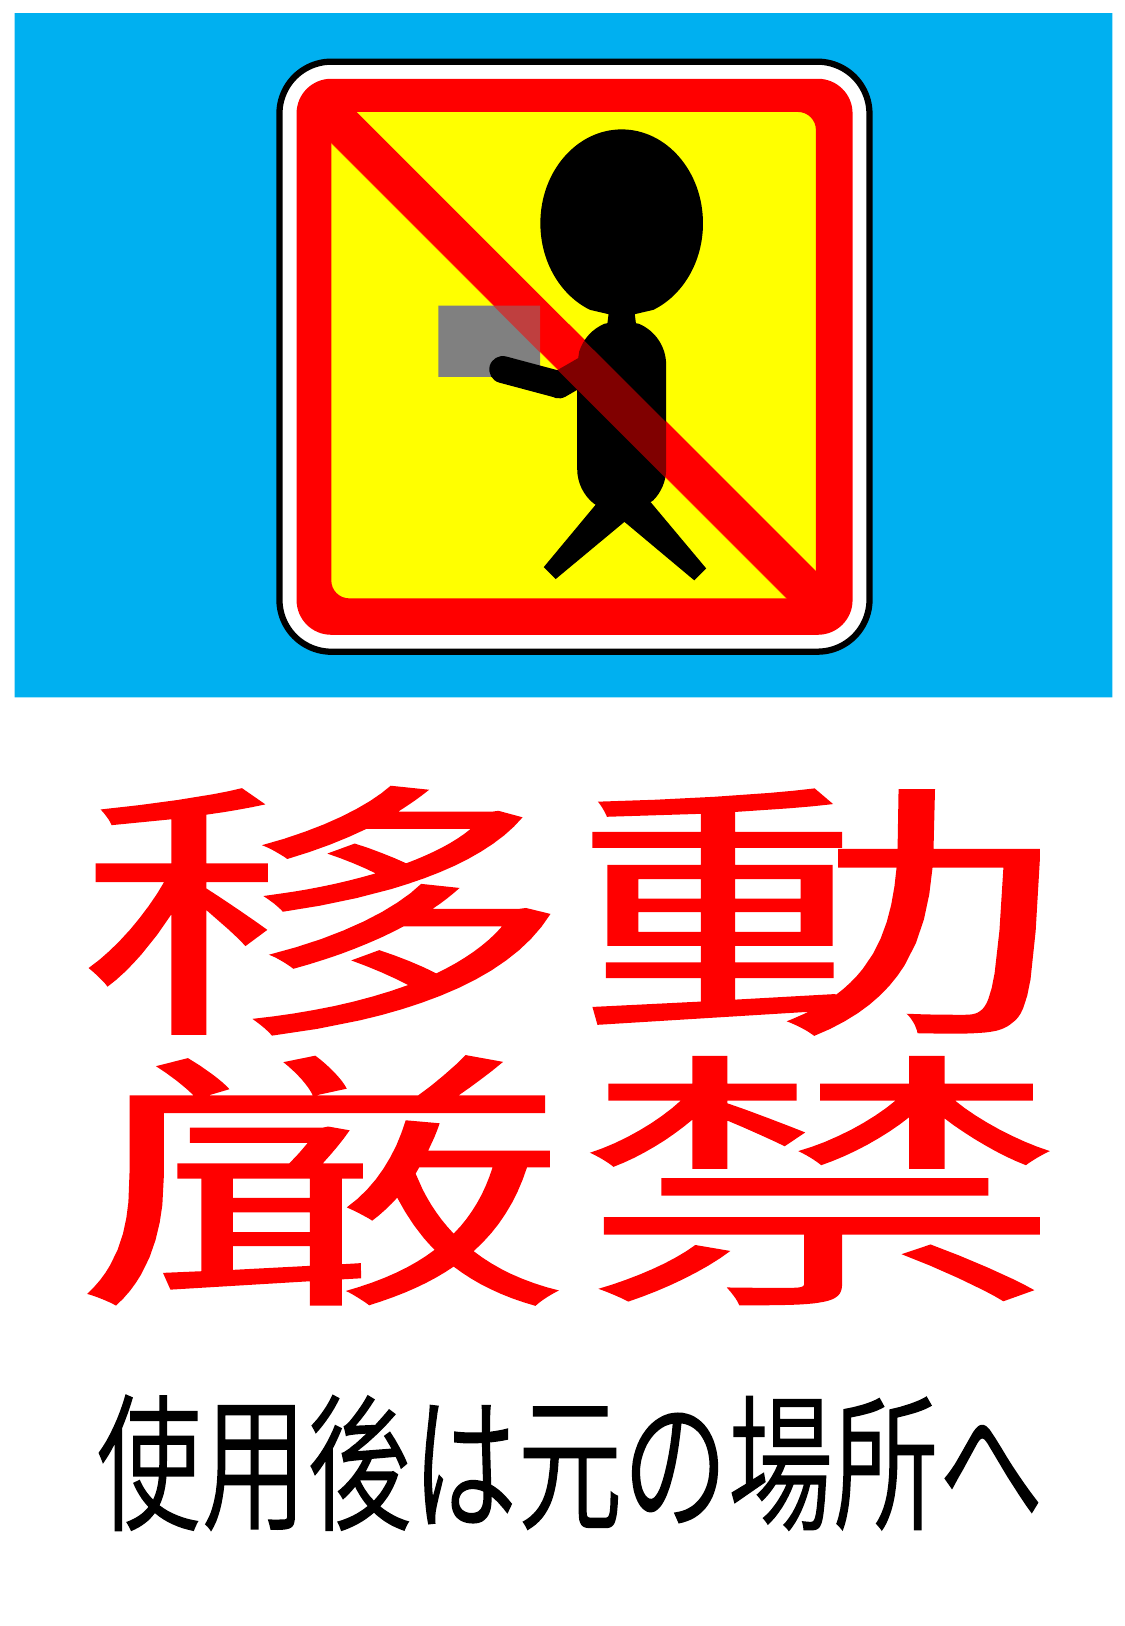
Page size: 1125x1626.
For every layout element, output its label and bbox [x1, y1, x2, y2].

text_box [12, 11, 1115, 700]
text_box [279, 61, 870, 652]
